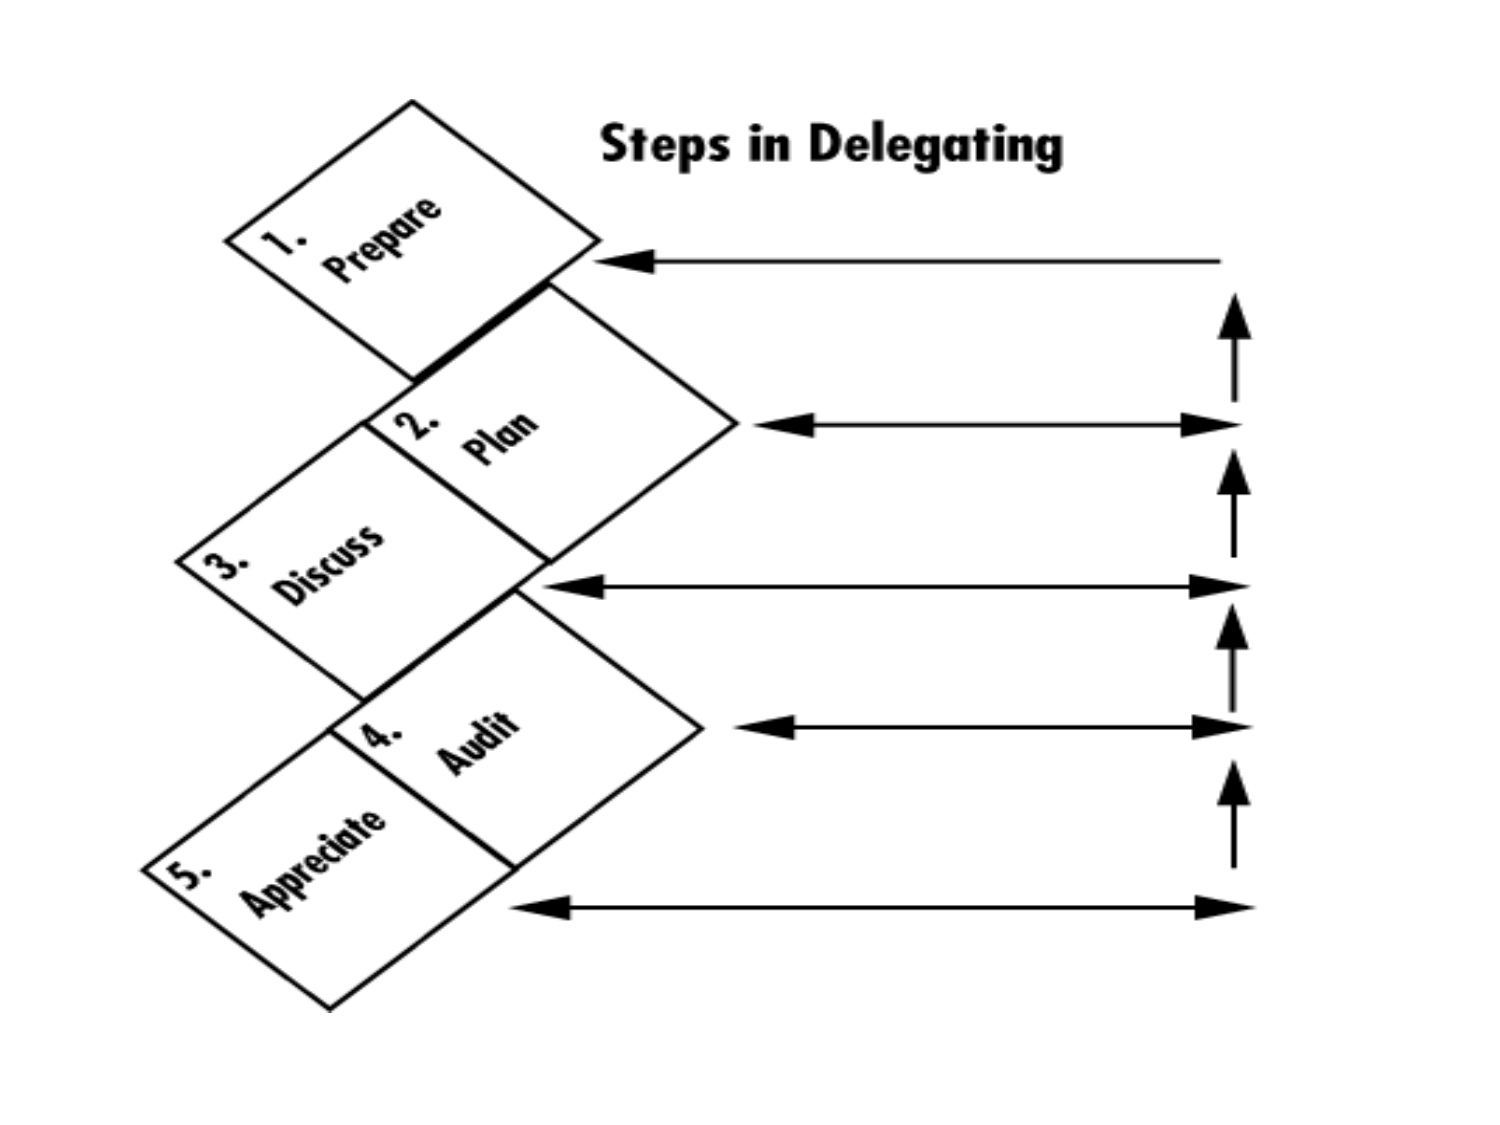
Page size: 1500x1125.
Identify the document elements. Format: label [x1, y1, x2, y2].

picture [124, 99, 1376, 1013]
